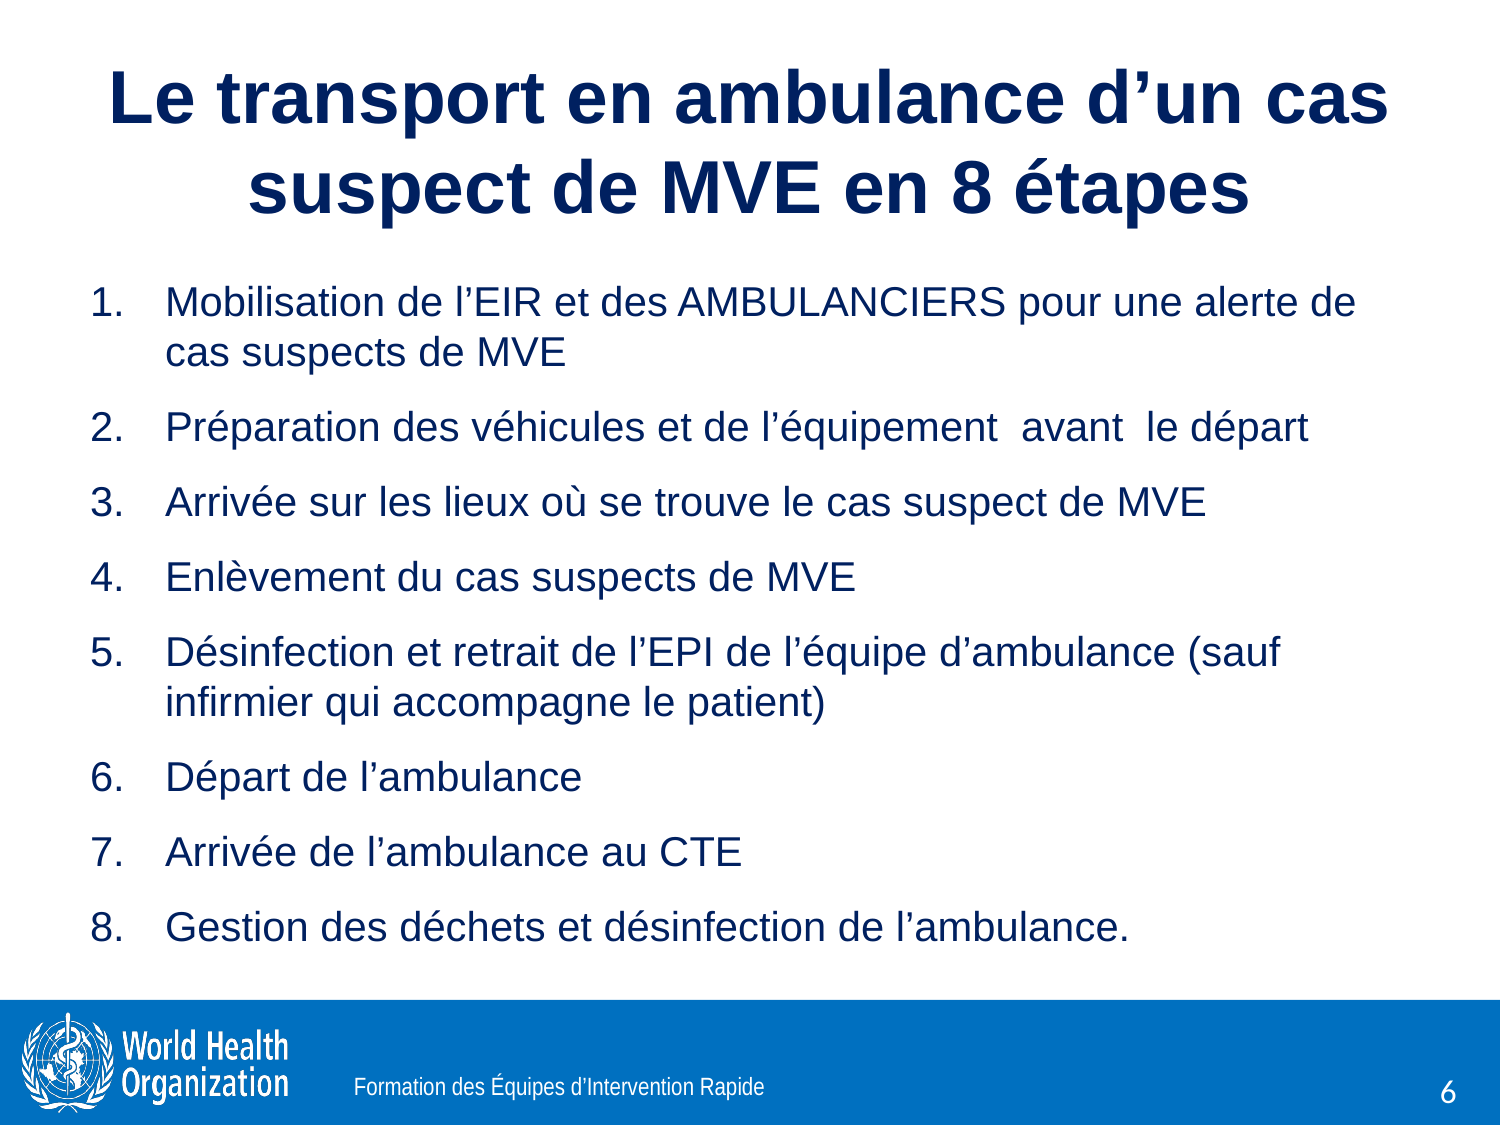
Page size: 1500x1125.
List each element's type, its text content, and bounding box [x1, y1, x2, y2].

list Mobilisation de l’EIR et des AMBULANCIERS pour une alerte de cas suspects de MVE Préparation des véhicules et de l’équipement avant le départ Arrivée sur les lieux où se trouve le cas suspect de MVE Enlèvement du cas suspects de MVE Désinfection et retrait de l’EPI de l’équipe d’ambulance (sauf infirmier qui accompagne le patient) Départ de l’ambulance Arrivée de l’ambulance au CTE Gestion des déchets et désinfection de l’ambulance. [75, 267, 1425, 870]
picture [21, 1012, 288, 1113]
title Le transport en ambulance d’un cas suspect de MVE en 8 étapes [75, 45, 1425, 233]
